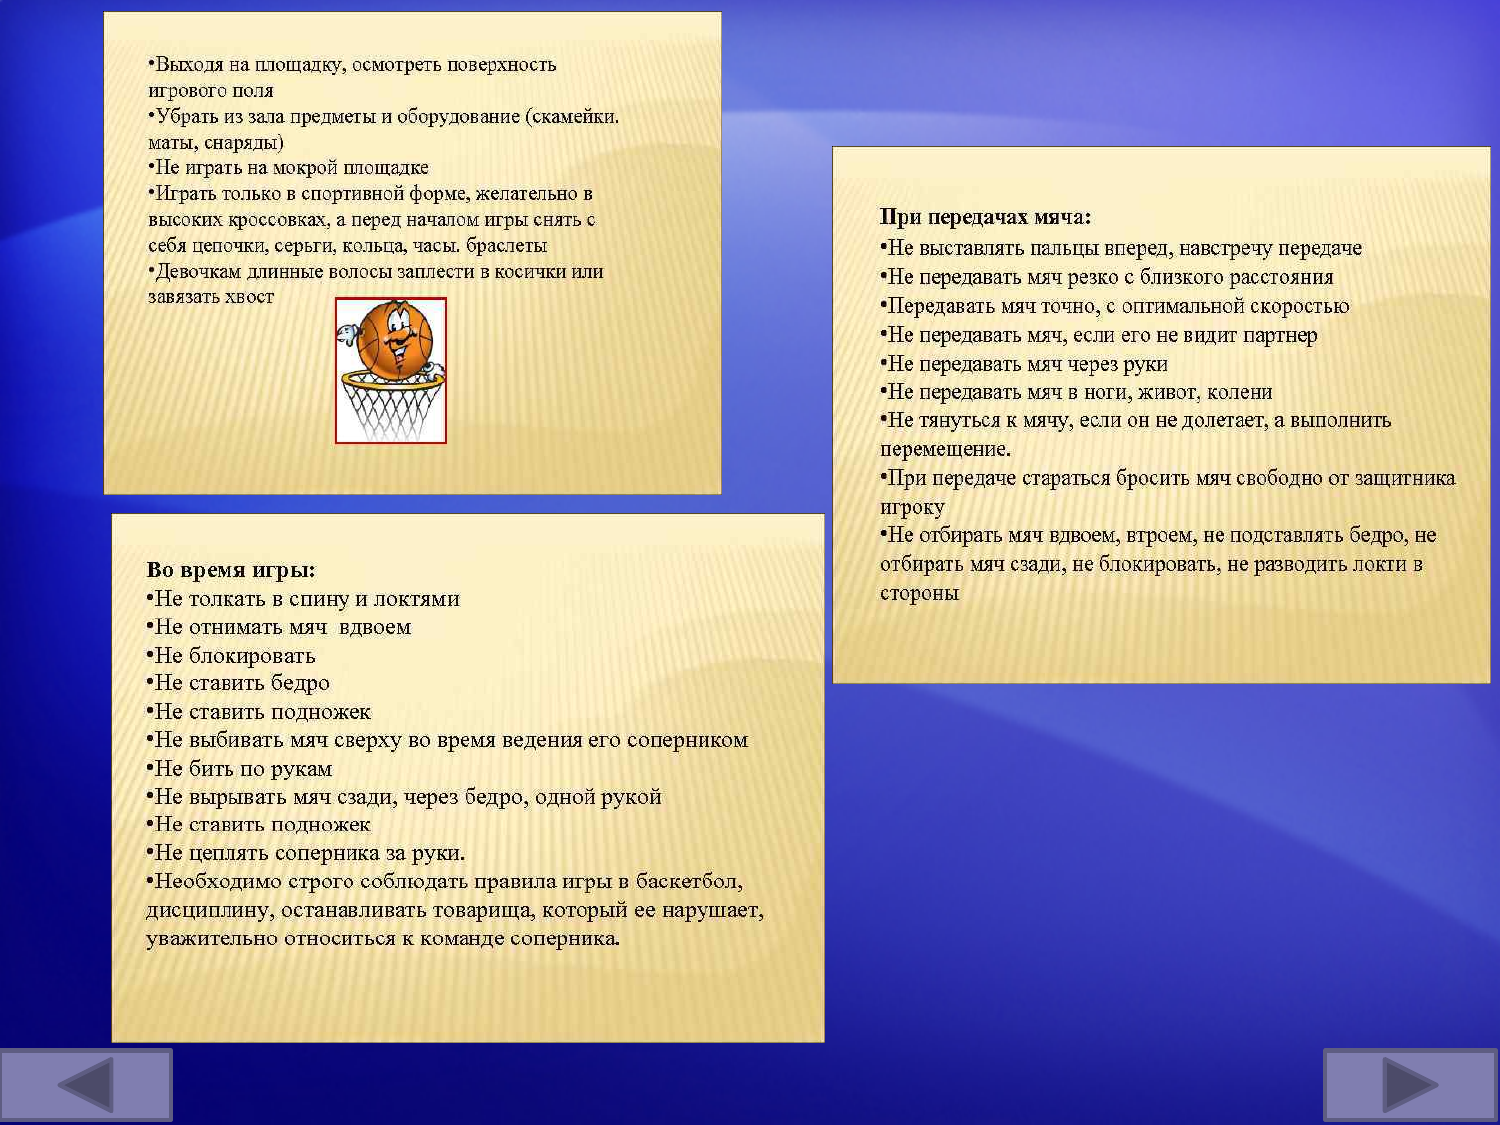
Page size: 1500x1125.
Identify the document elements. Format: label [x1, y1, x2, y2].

title [95, 35, 1482, 1043]
text_box [1323, 1048, 1498, 1122]
text_box [0, 1048, 173, 1122]
picture [0, 0, 1500, 1125]
